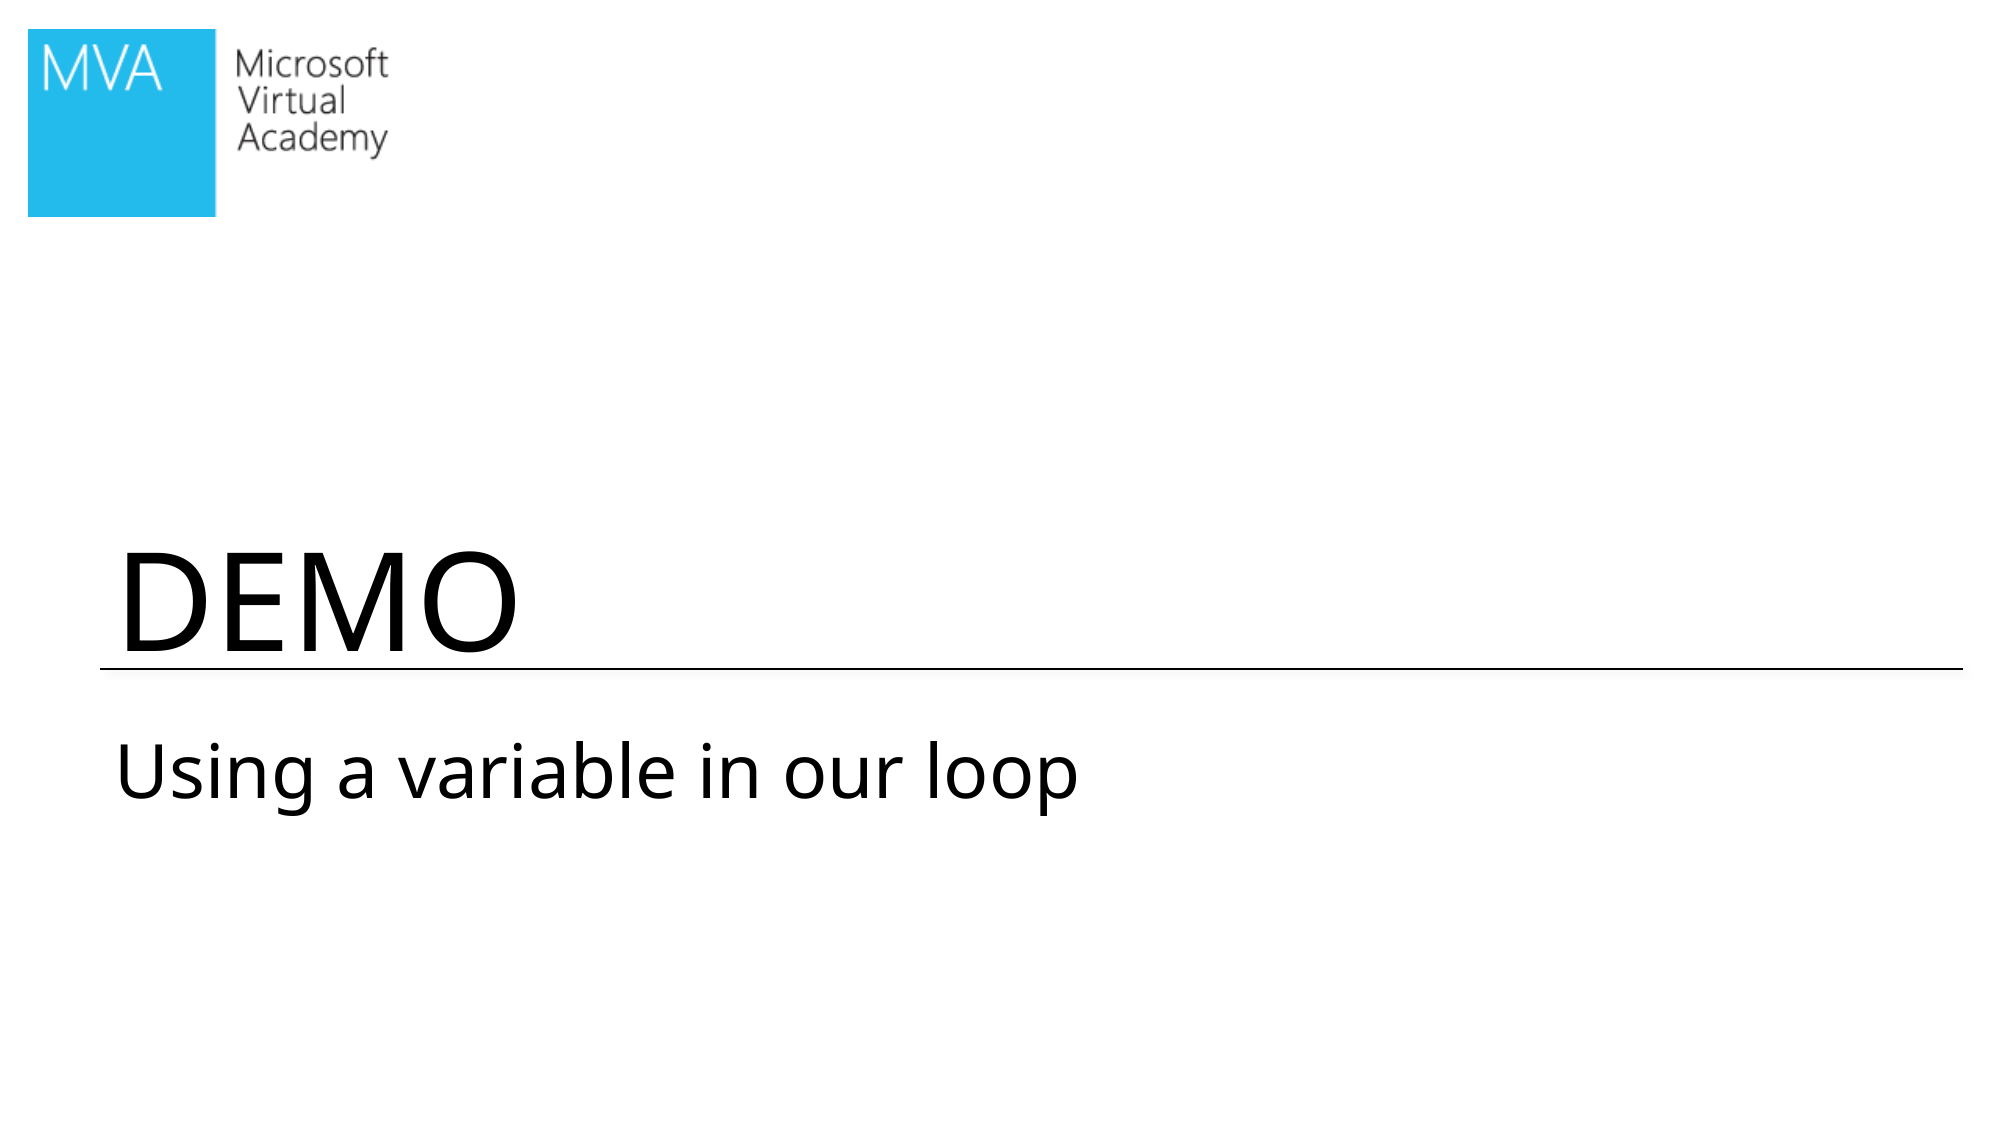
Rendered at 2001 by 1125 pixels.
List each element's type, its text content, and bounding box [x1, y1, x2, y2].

picture [28, 29, 497, 217]
title Using a variable in our loop [99, 733, 1976, 1009]
